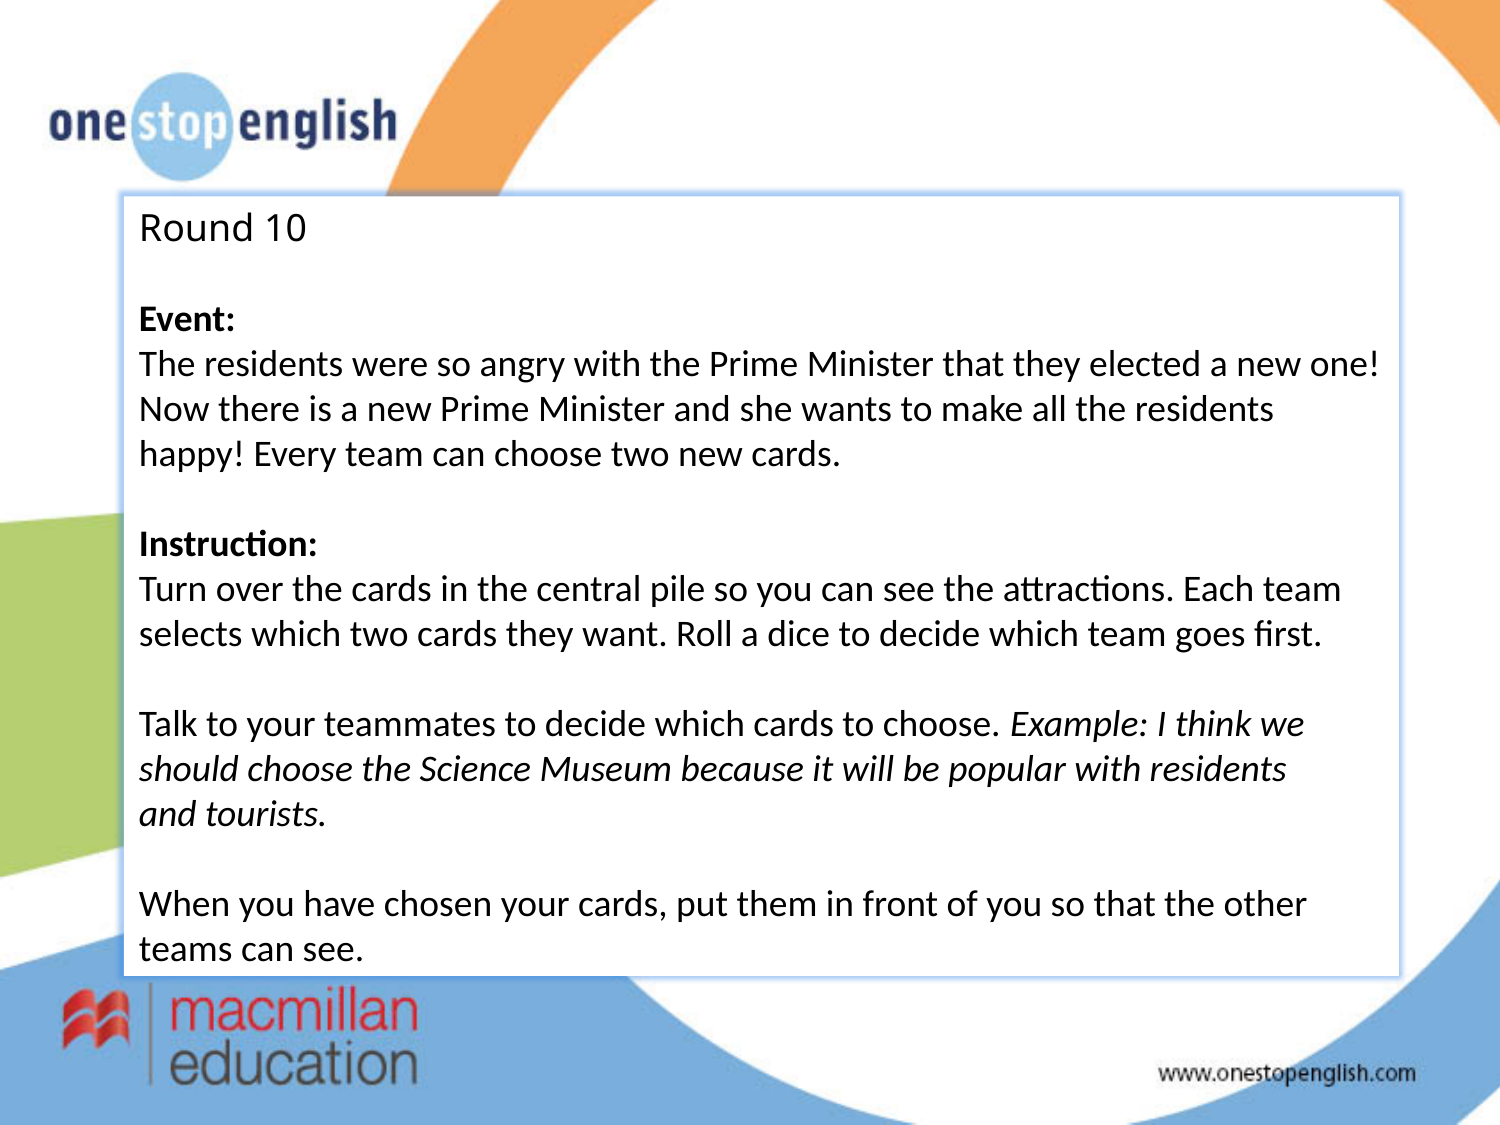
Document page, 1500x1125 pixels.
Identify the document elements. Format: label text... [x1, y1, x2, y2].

picture [0, 0, 1500, 1125]
text_box Round 10 Event: The residents were so angry with the Prime Minister that they elected a new one! Now there is a new Prime Minister and she wants to make all the residents happy! Every team can choose two new cards. Instruction: Turn over the cards in the central pile so you can see the attractions. Each team selects which two cards they want. Roll a dice to decide which team goes first. Talk to your teammates to decide which cards to choose. Example: I think we should choose the Science Museum because it will be popular with residents and tourists. When you have chosen your cards, put them in front of you so that the other teams can see. [123, 196, 1399, 976]
